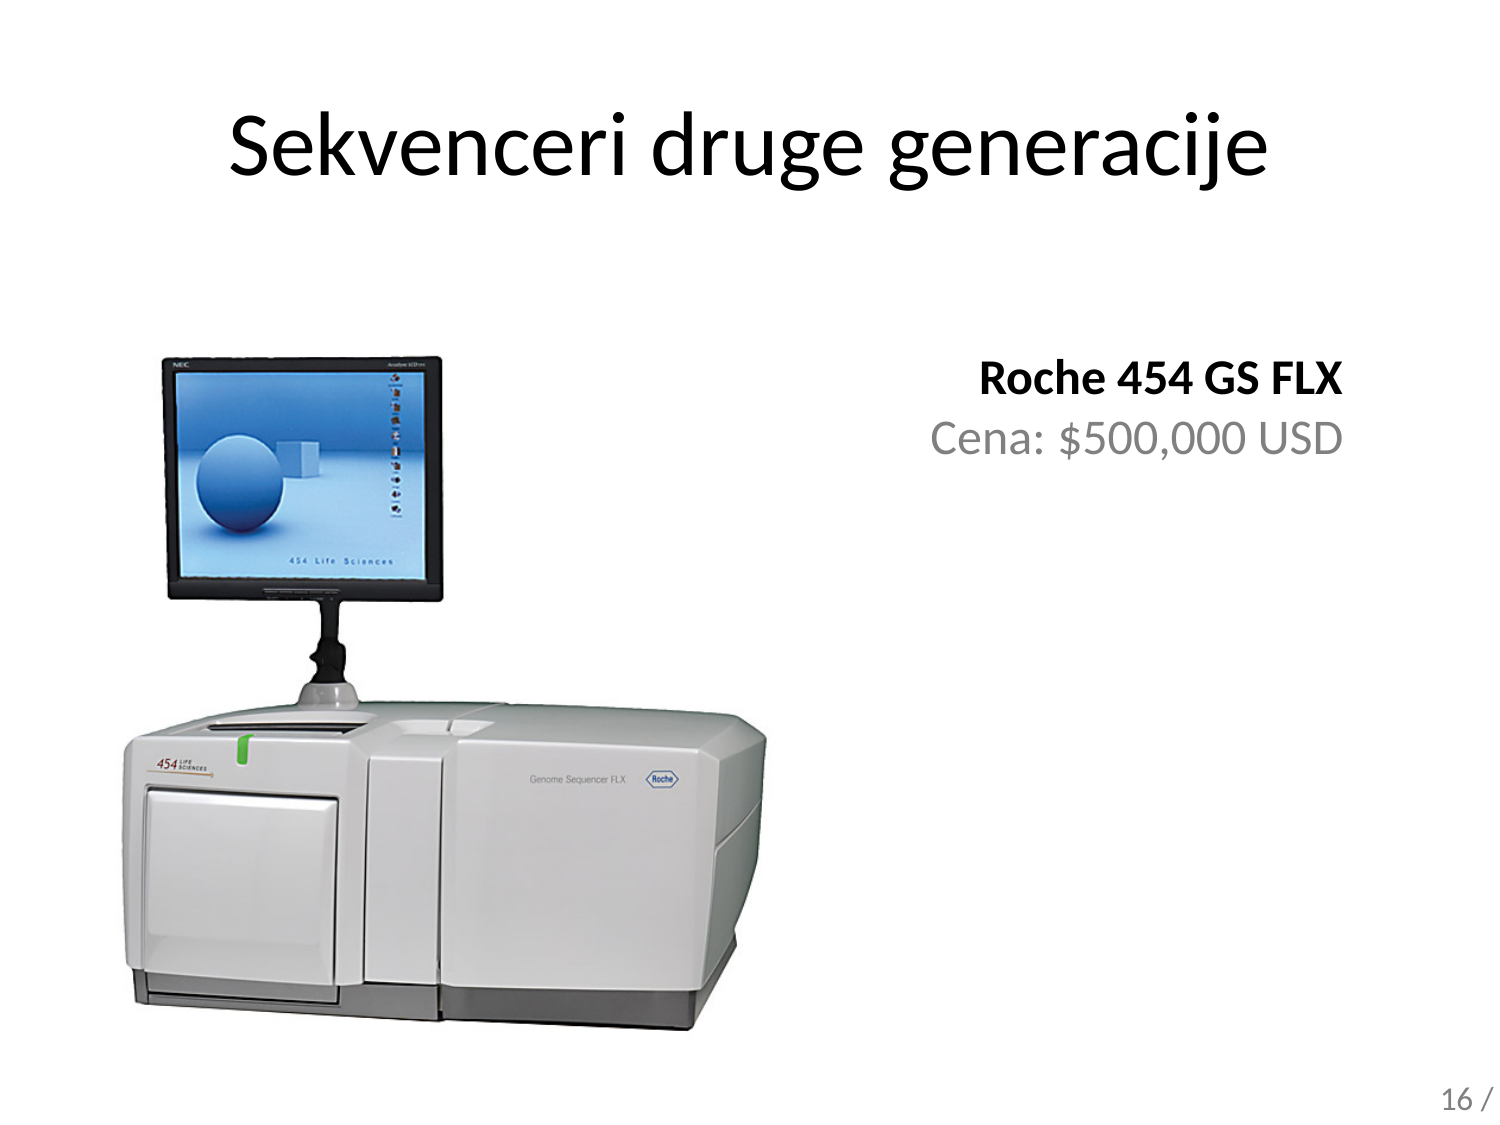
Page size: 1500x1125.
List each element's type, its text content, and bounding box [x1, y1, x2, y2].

picture [87, 337, 801, 1051]
title Sekvenceri druge generacije [75, 45, 1425, 233]
text_box Roche 454 GS FLX Cena: $500,000 USD [915, 337, 1359, 473]
